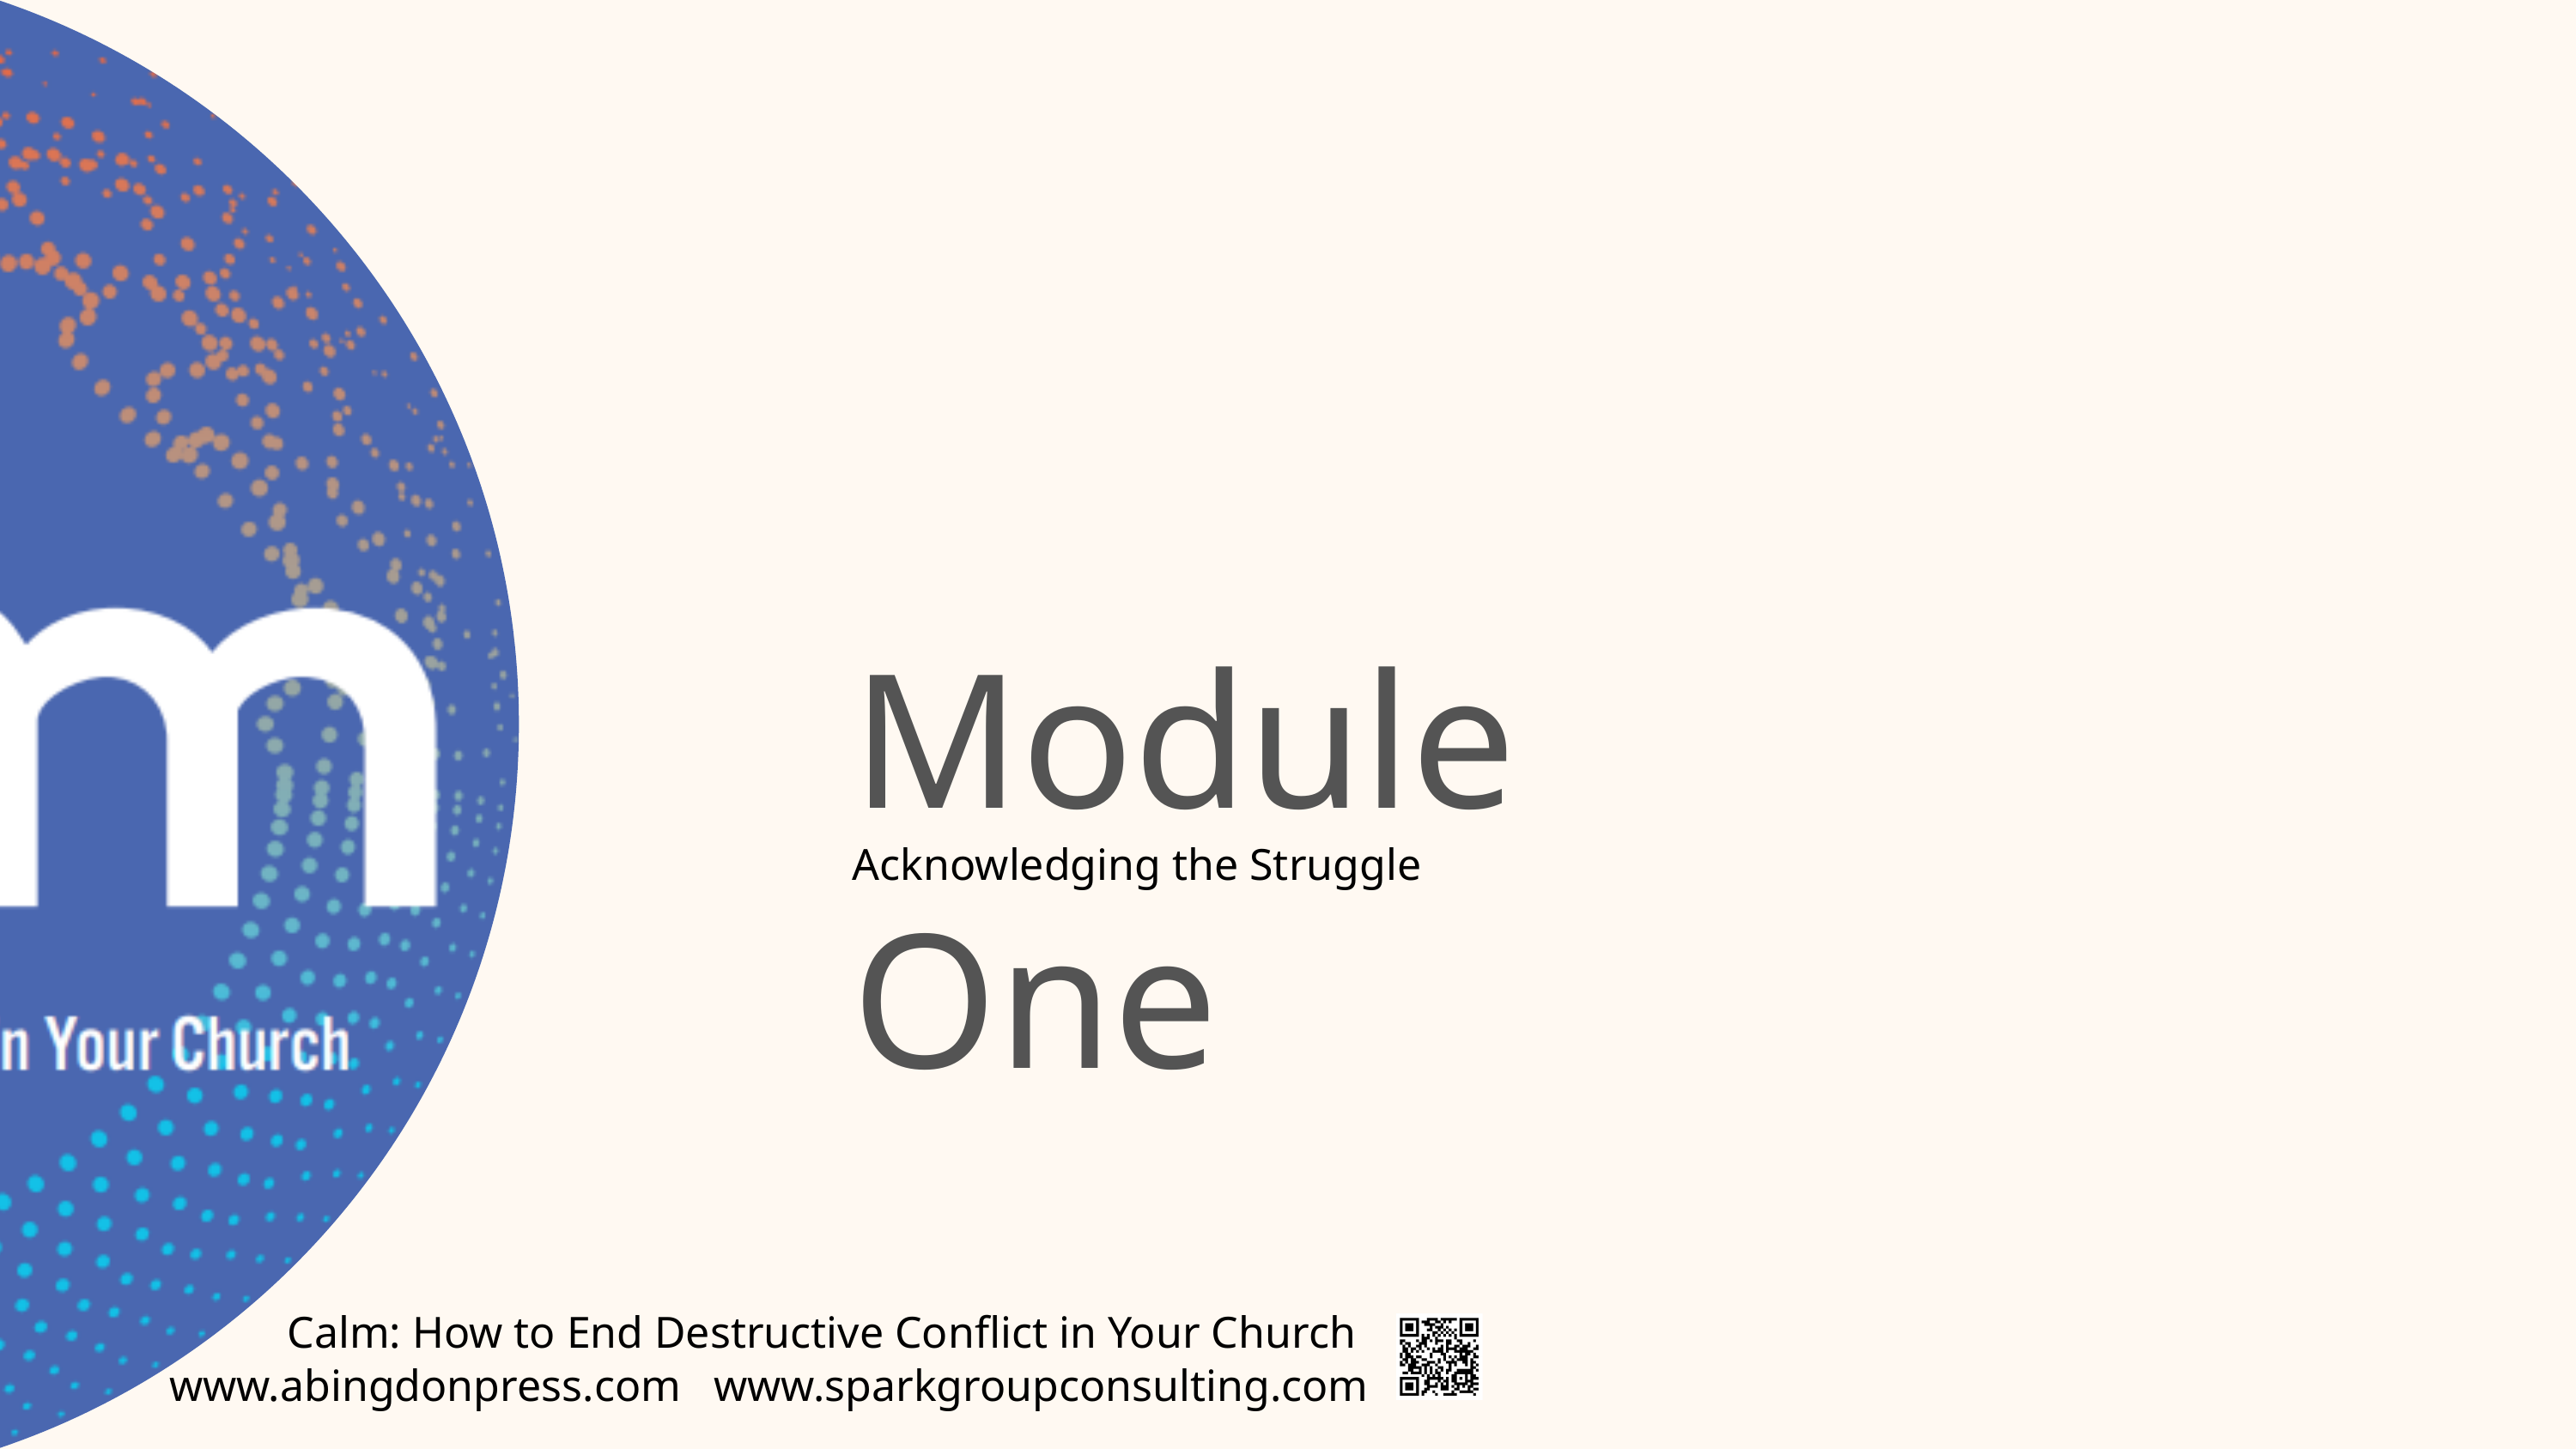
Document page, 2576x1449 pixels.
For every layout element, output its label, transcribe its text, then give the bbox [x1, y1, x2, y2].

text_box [0, 0, 519, 1449]
text_box Acknowledging the Struggle [852, 828, 2344, 889]
text_box Module One [852, 889, 1724, 1106]
text_box [1418, 1313, 1483, 1400]
text_box Calm: How to End Destructive Conflict in Your Church [524, 1296, 1475, 1357]
text_box www.sparkgroupconsulting.com [714, 1357, 1418, 1410]
text_box www.abingdonpress.com [524, 1357, 714, 1410]
text_box Module One [852, 584, 1724, 828]
